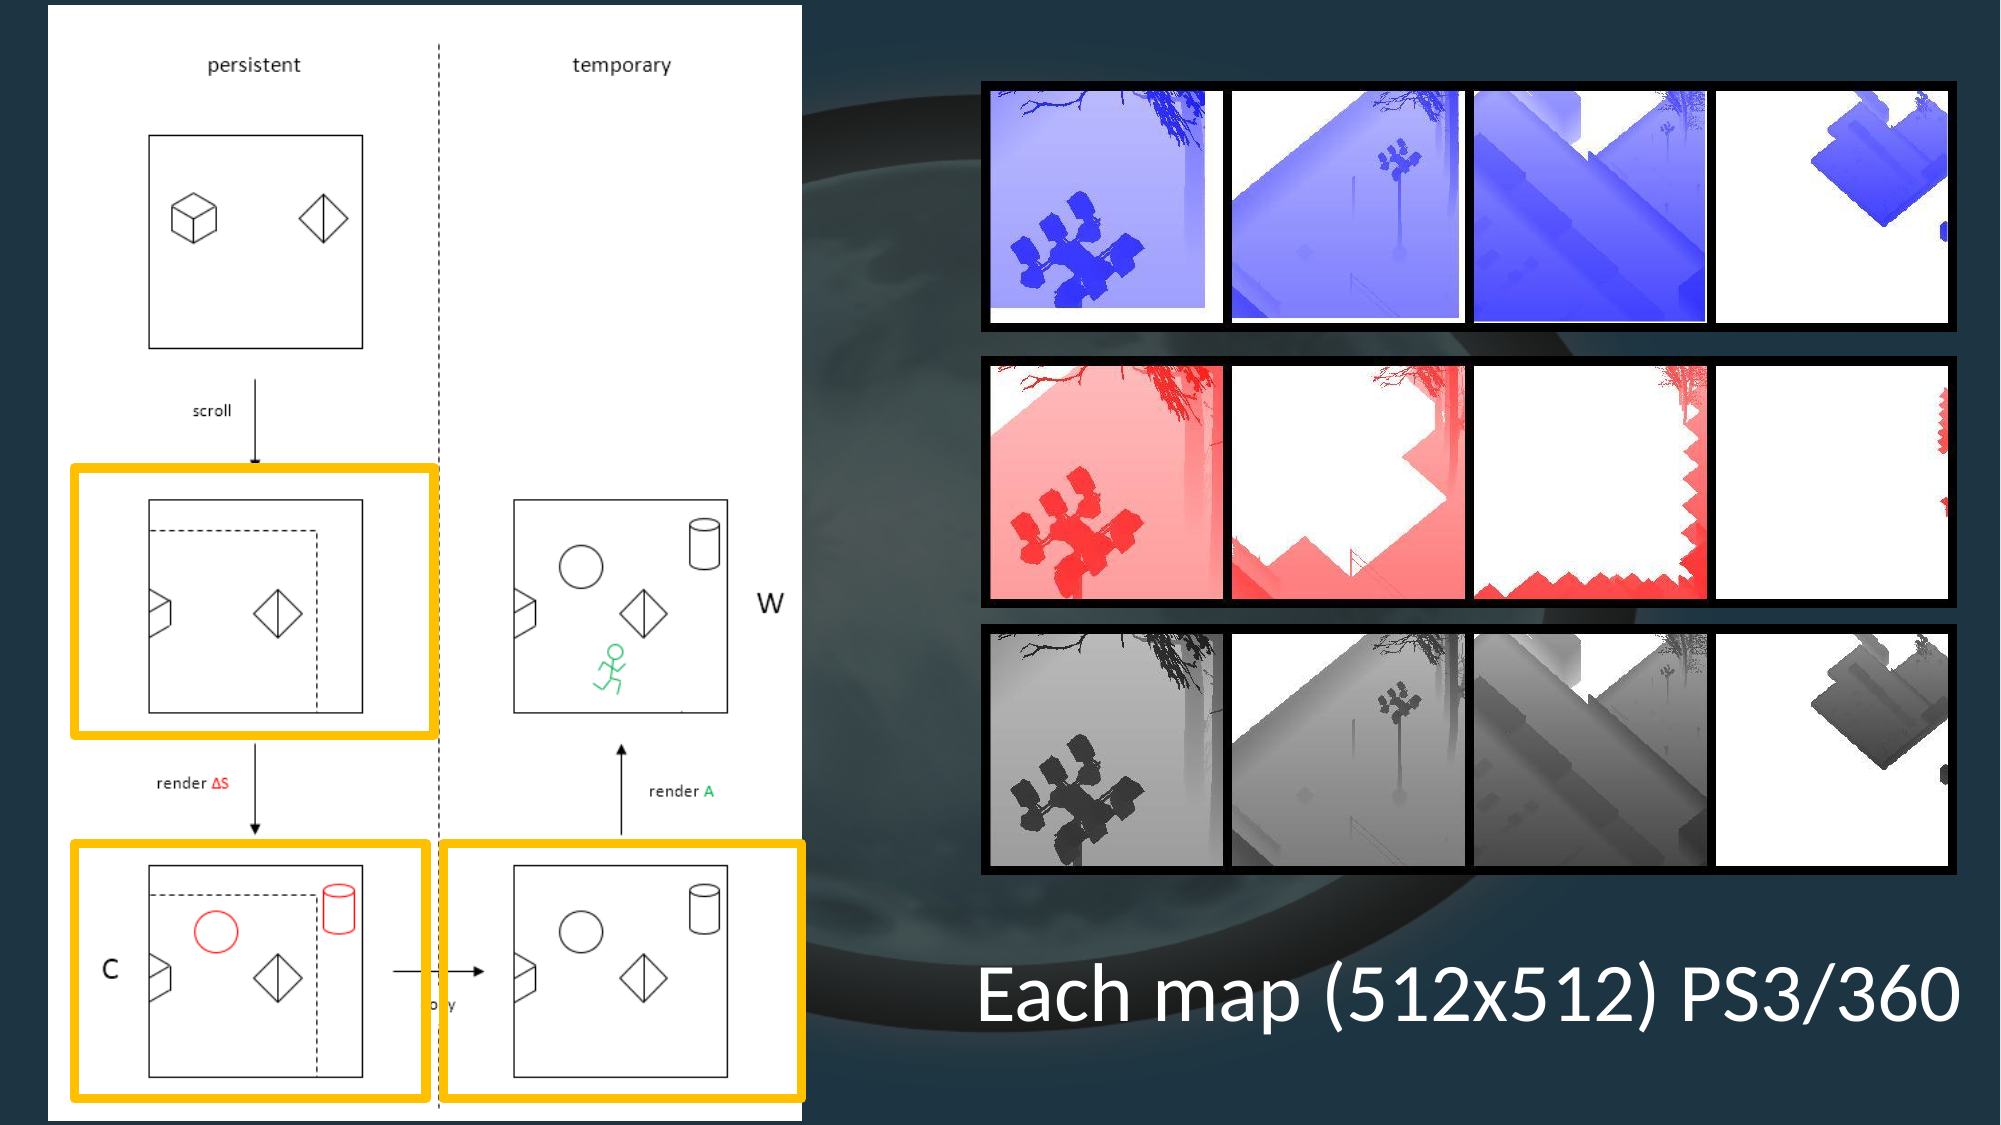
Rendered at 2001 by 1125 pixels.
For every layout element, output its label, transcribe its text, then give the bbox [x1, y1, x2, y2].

picture [0, 0, 2001, 1125]
text_box Each map (512x512) PS3/360 [960, 930, 1978, 1046]
